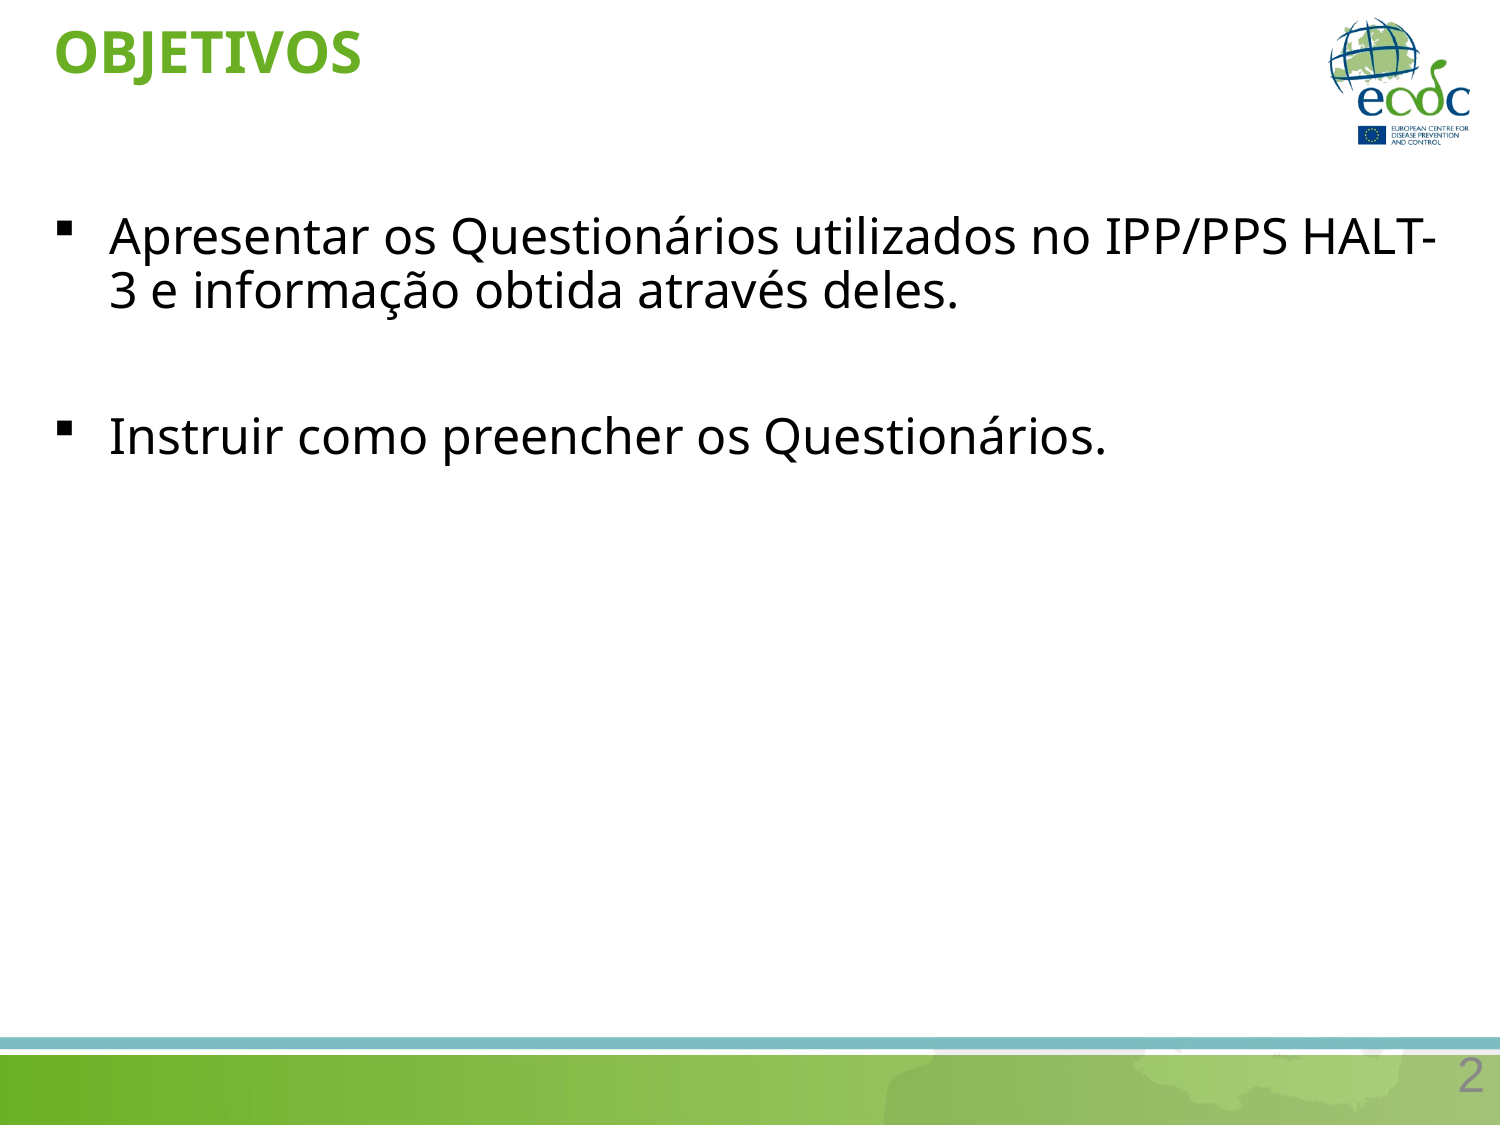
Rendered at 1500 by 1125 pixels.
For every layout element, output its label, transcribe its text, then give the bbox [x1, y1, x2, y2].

picture [0, 1037, 1500, 1125]
picture [1328, 17, 1473, 148]
title OBJETIVOS [53, 23, 1404, 159]
slide_number 2 [1149, 1042, 1500, 1103]
list Apresentar os Questionários utilizados no IPP/PPS HALT-3 e informação obtida através deles. Instruir como preencher os Questionários. [53, 210, 1452, 1024]
